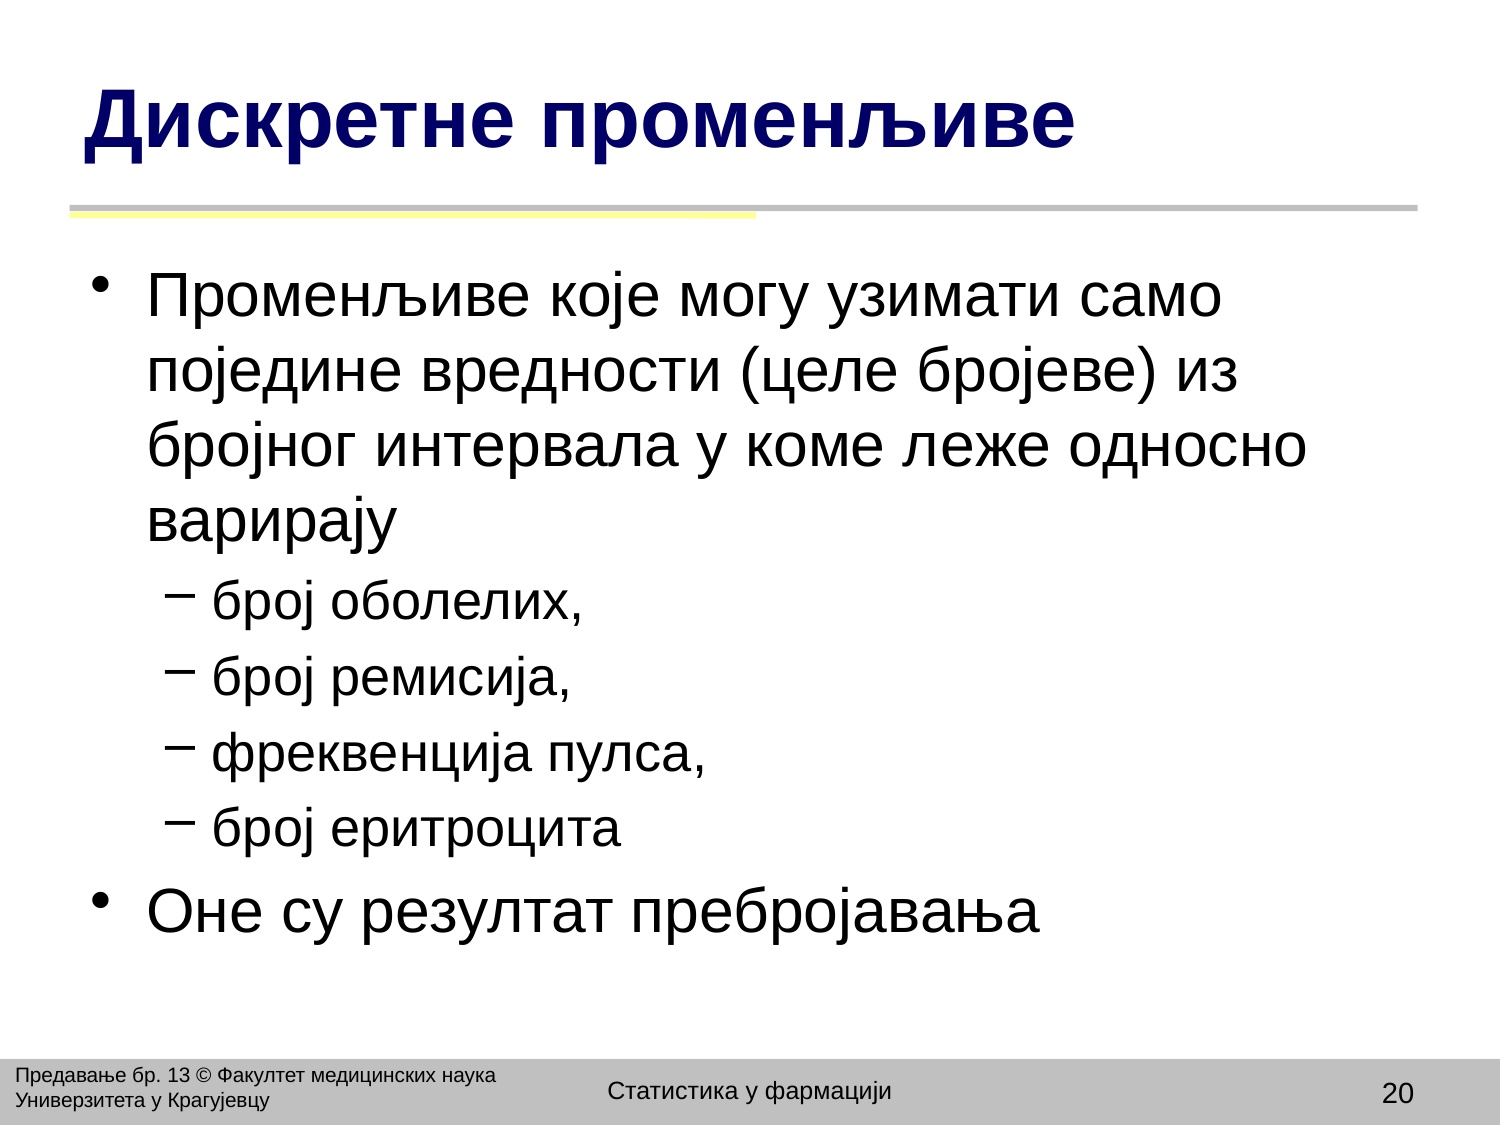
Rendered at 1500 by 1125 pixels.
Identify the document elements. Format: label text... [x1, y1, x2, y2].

list Променљиве које могу узимати само поједине вредности (целе бројеве) из бројног интервала у коме леже односно варирају број оболелих, број ремисија, фреквенција пулса, број еритроцита Оне су резултат пребројавања [74, 246, 1426, 1023]
title Дискретне променљиве [69, 19, 1426, 208]
slide_number Предавање бр. 13 © Факултет медицинских наука Универзитета у Крагујевцу [0, 1053, 631, 1108]
slide_number 20 [1079, 1066, 1430, 1125]
footer Статистика у фармацији [512, 1066, 988, 1125]
